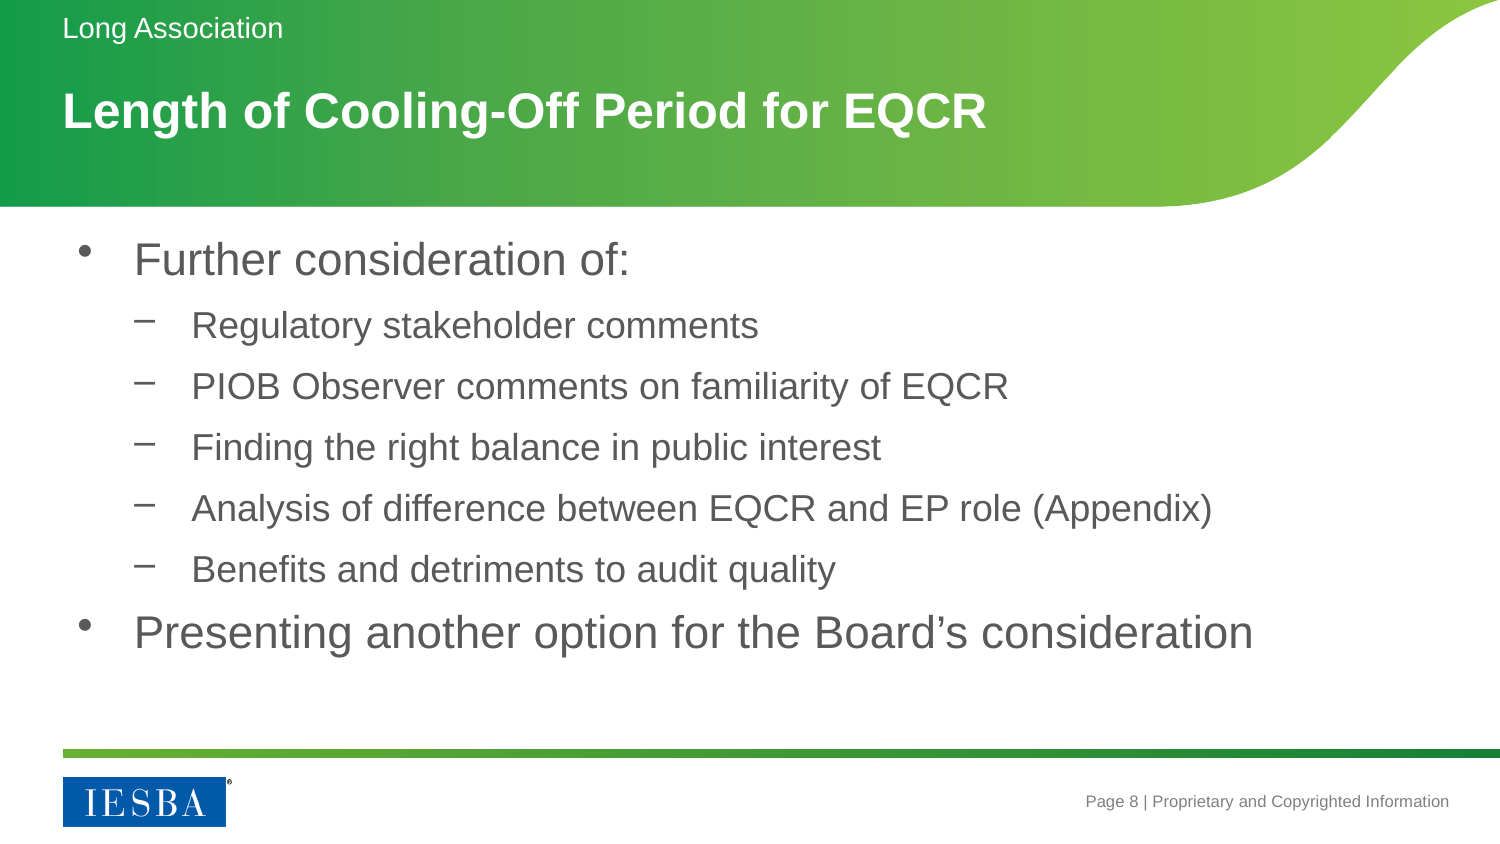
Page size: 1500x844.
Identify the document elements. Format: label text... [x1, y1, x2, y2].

picture [0, 0, 1500, 207]
picture [63, 777, 232, 827]
title Length of Cooling-Off Period for EQCR [62, 75, 1300, 142]
subtitle Long Association [62, 9, 500, 38]
list Further consideration of: Regulatory stakeholder comments PIOB Observer comments on familiarity of EQCR Finding the right balance in public interest Analysis of difference between EQCR and EP role (Appendix) Benefits and detriments to audit quality Presenting another option for the Board’s consideration [62, 221, 1463, 747]
